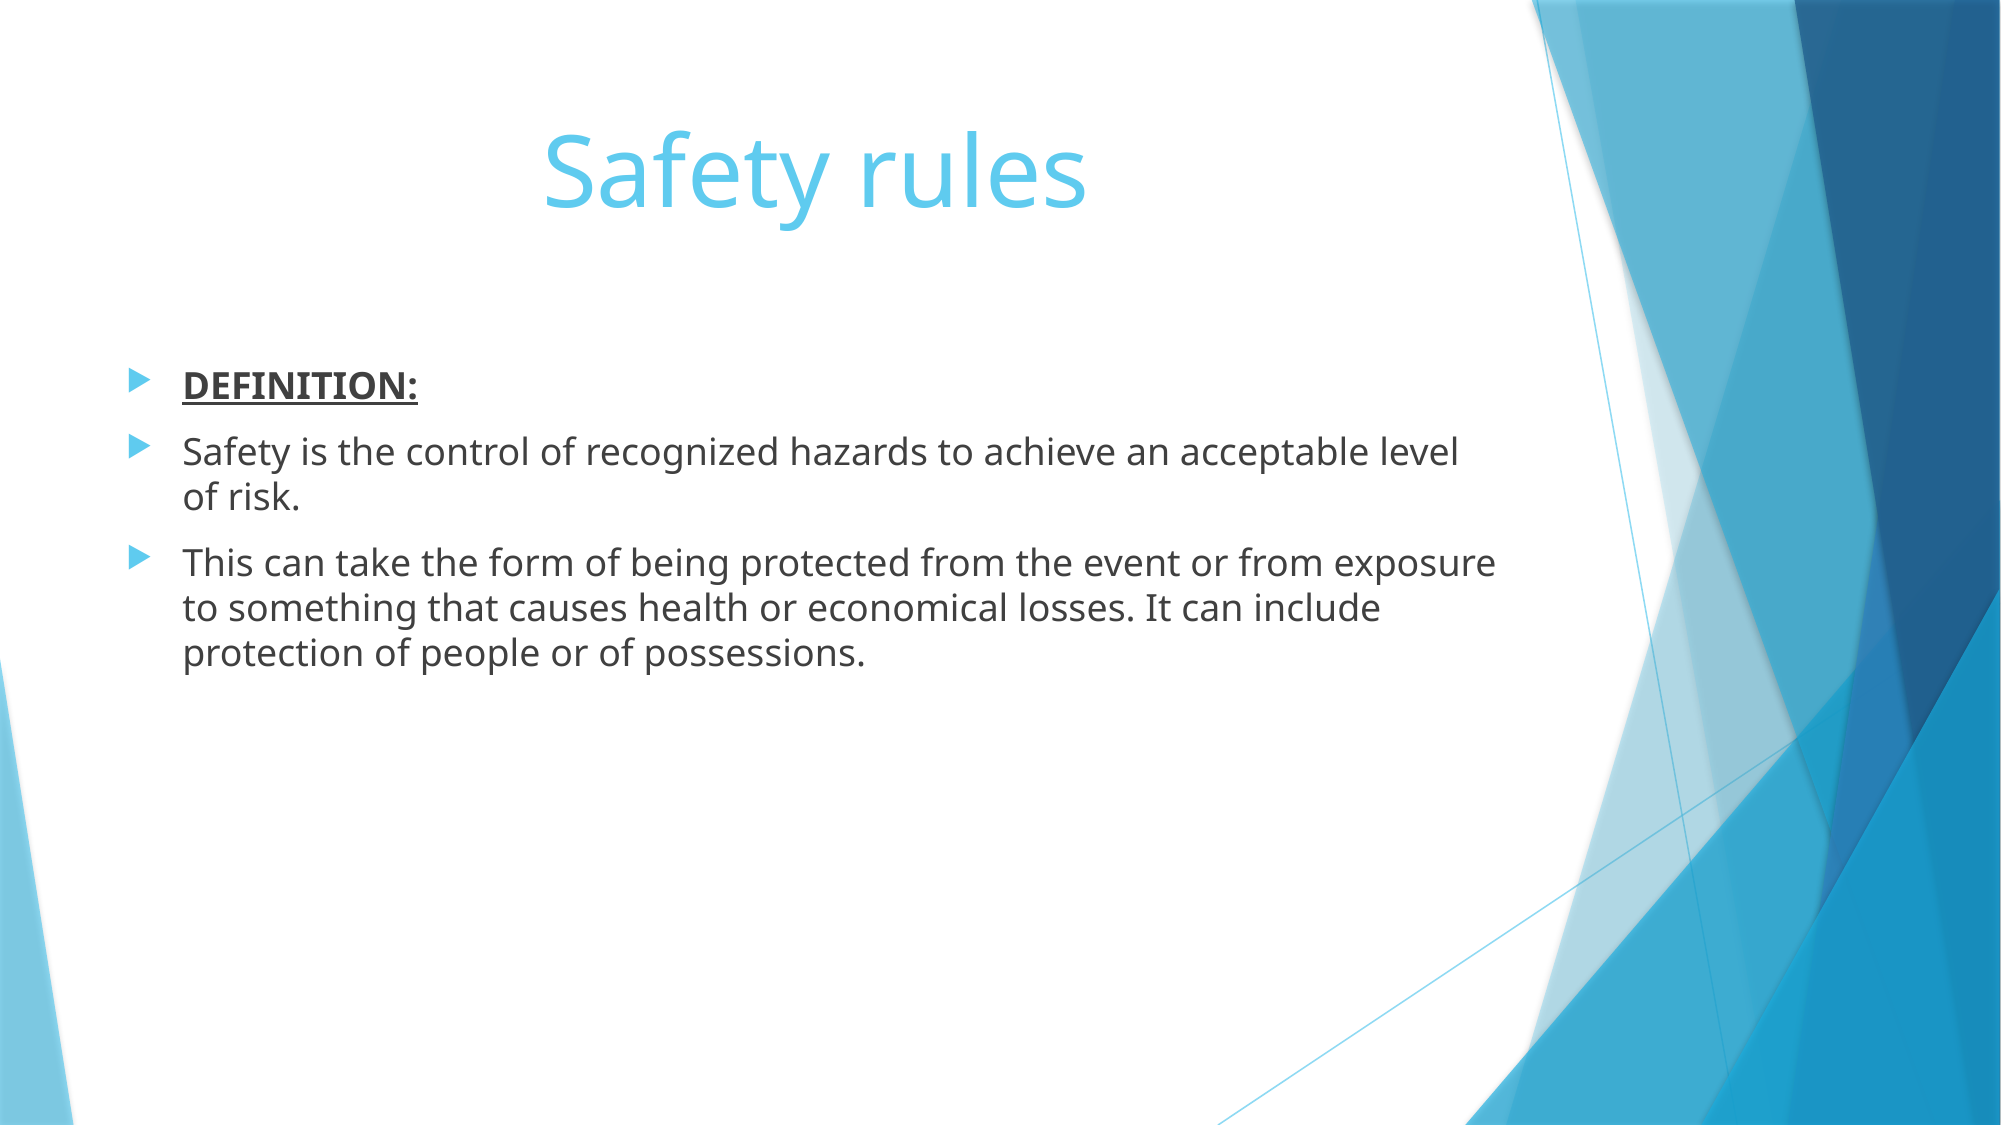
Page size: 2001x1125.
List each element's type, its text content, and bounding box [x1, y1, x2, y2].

title Safety rules [111, 99, 1522, 317]
list DEFINITION: Safety is the control of recognized hazards to achieve an acceptable level of risk. This can take the form of being protected from the event or from exposure to something that causes health or economical losses. It can include protection of people or of possessions. [111, 354, 1522, 992]
